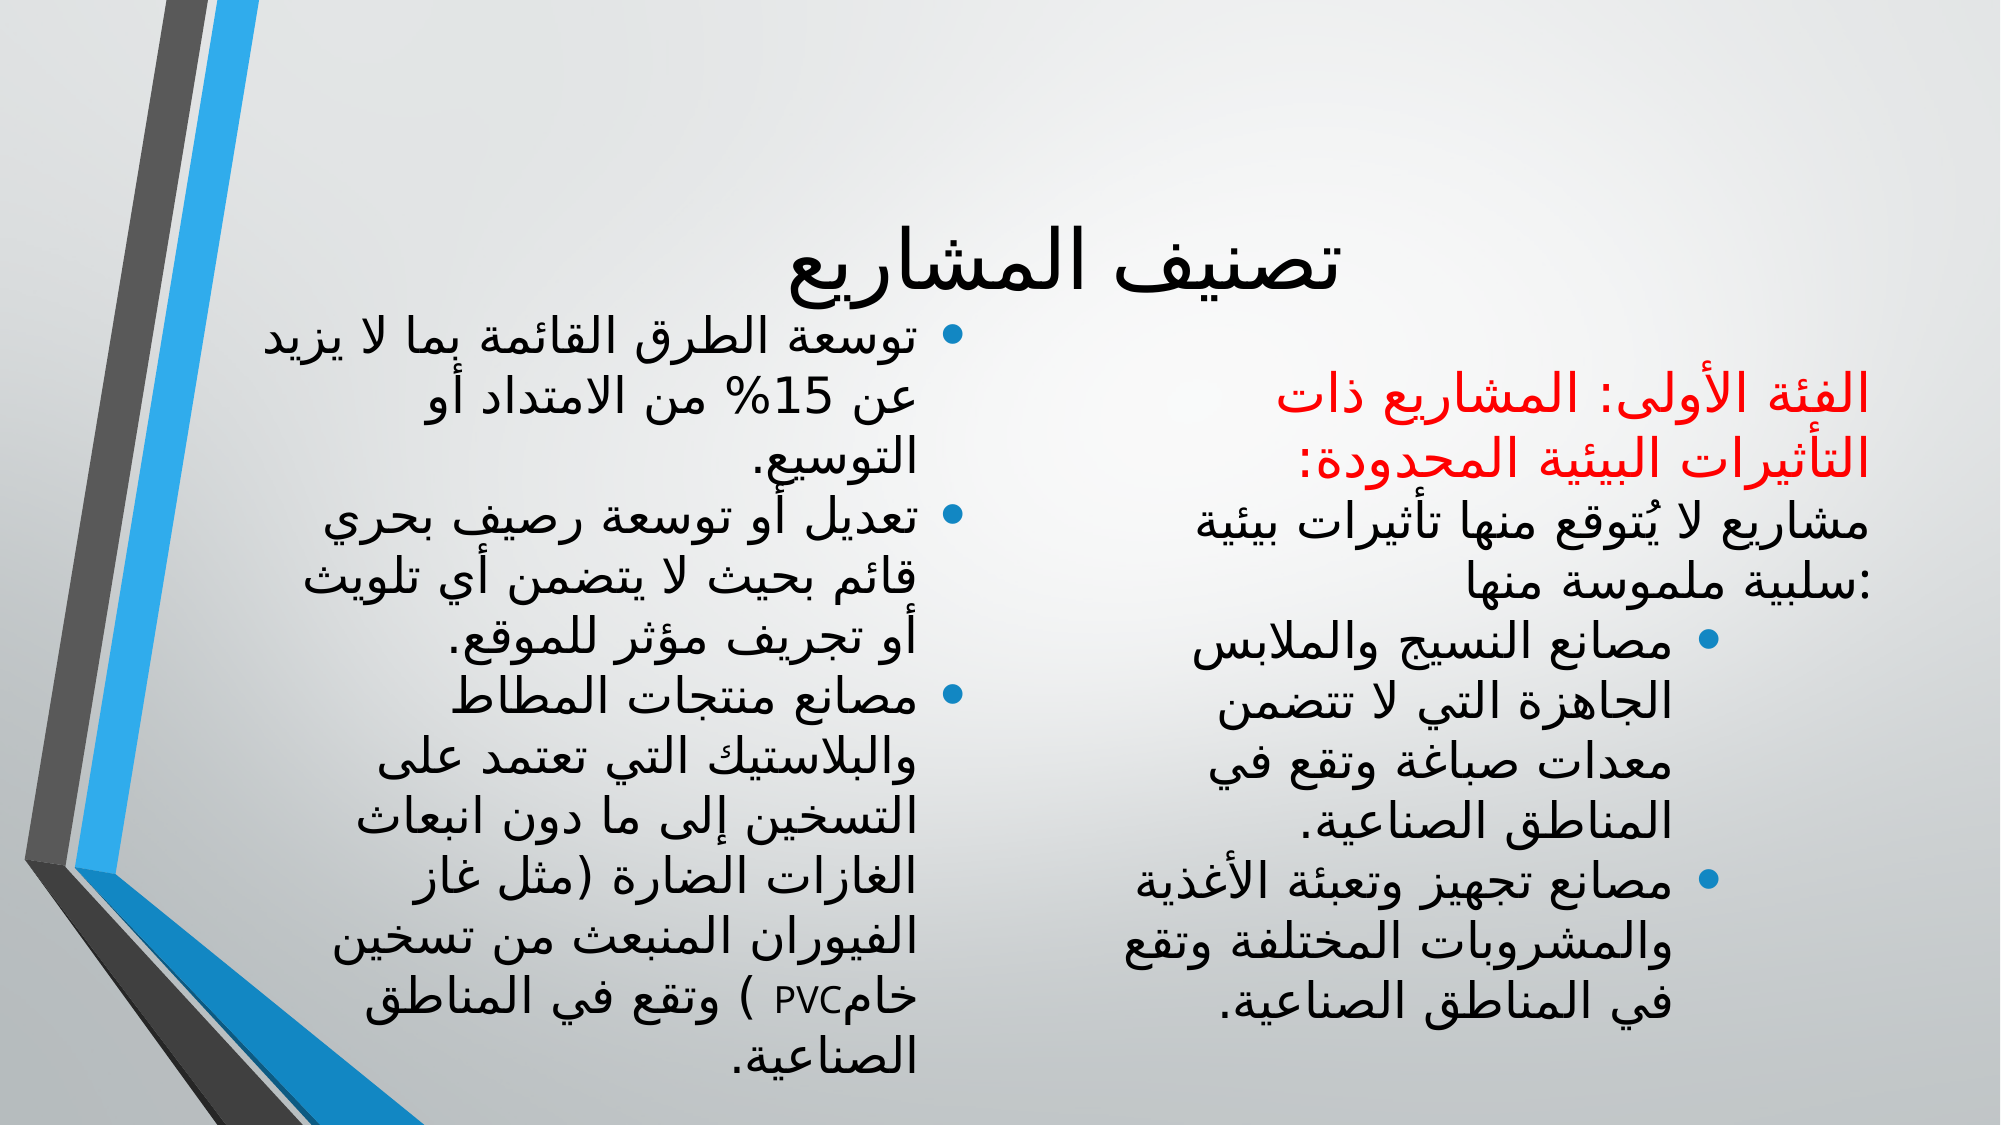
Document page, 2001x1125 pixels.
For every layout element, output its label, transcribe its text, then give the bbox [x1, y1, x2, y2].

title تصنيف المشاريع [243, 112, 1887, 400]
list الفئة الأولى: المشاريع ذات التأثيرات البيئية المحدودة: مشاريع لا يُتوقع منها تأثيرات بيئية سلبية ملموسة منها: مصانع النسيج والملابس الجاهزة التي لا تتضمن معدات صباغة وتقع في المناطق الصناعية. مصانع تجهيز وتعبئة الأغذية والمشروبات المختلفة وتقع في المناطق الصناعية. [1083, 437, 1887, 950]
list توسعة الطرق القائمة بما لا يزيد عن 15% من الامتداد أو التوسيع. تعديل أو توسعة رصيف بحري قائم بحيث لا يتضمن أي تلويث أو تجريف مؤثر للموقع. مصانع منتجات المطاط والبلاستيك التي تعتمد على التسخين إلى ما دون انبعاث الغازات الضارة (مثل غاز الفيوران المنبعث من تسخين خامPVC ) وتقع في المناطق الصناعية. [243, 437, 1083, 950]
